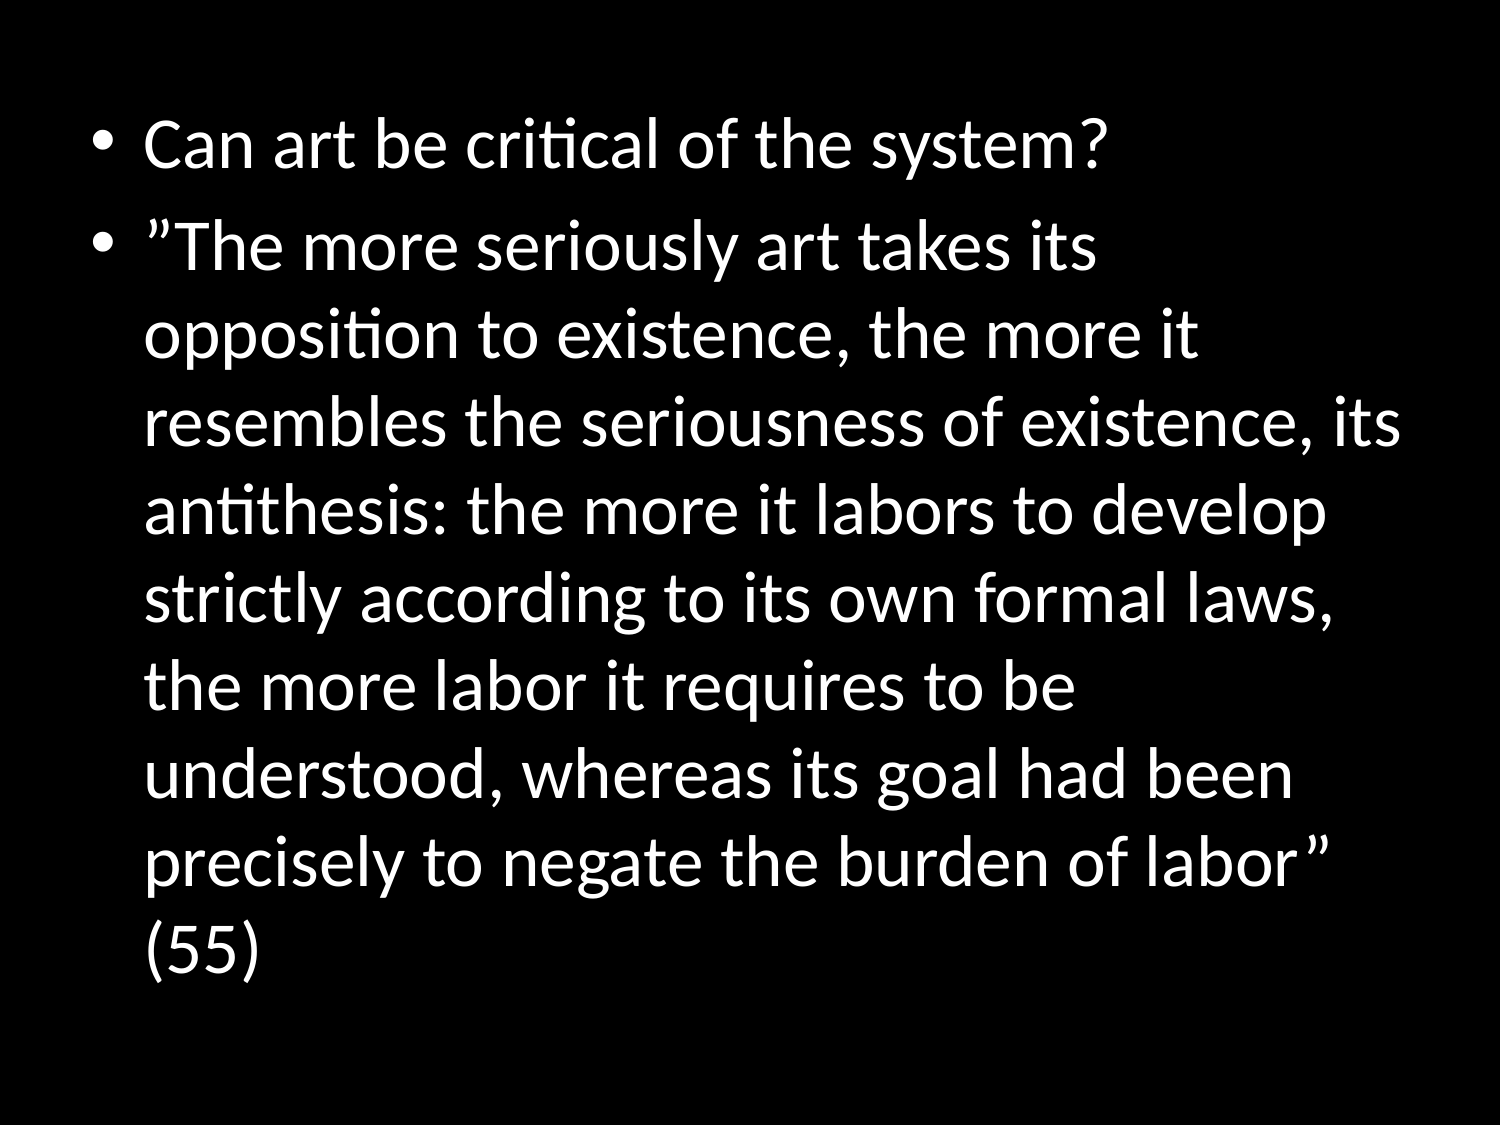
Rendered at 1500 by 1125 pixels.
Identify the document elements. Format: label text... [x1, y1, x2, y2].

list Can art be critical of the system? ”The more seriously art takes its opposition to existence, the more it resembles the seriousness of existence, its antithesis: the more it labors to develop strictly according to its own formal laws, the more labor it requires to be understood, whereas its goal had been precisely to negate the burden of labor” (55) [75, 87, 1425, 1005]
